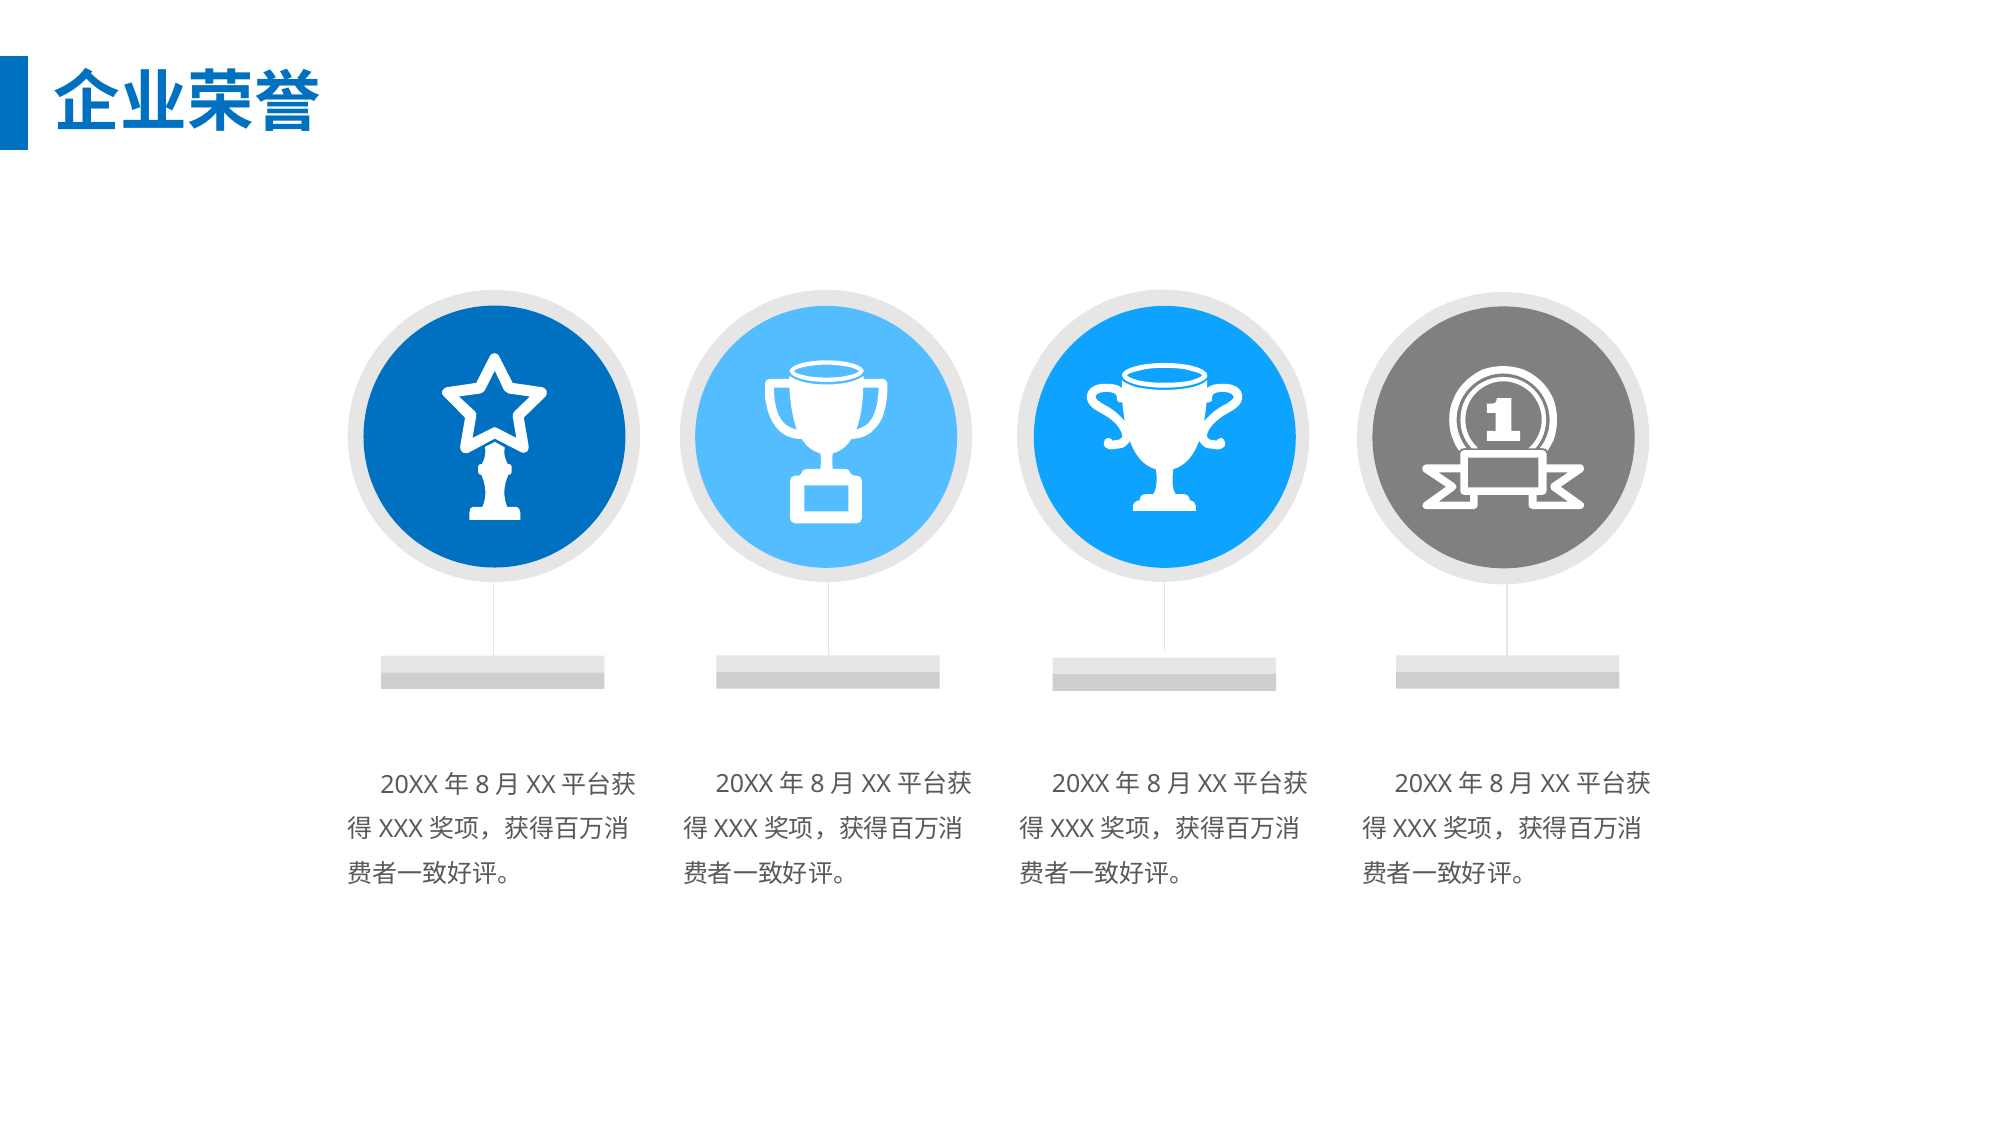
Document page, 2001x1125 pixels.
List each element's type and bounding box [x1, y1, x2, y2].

text_box [333, 289, 653, 898]
text_box [1347, 291, 1667, 897]
text_box [668, 289, 988, 897]
text_box [1004, 289, 1325, 897]
text_box [0, 51, 372, 150]
